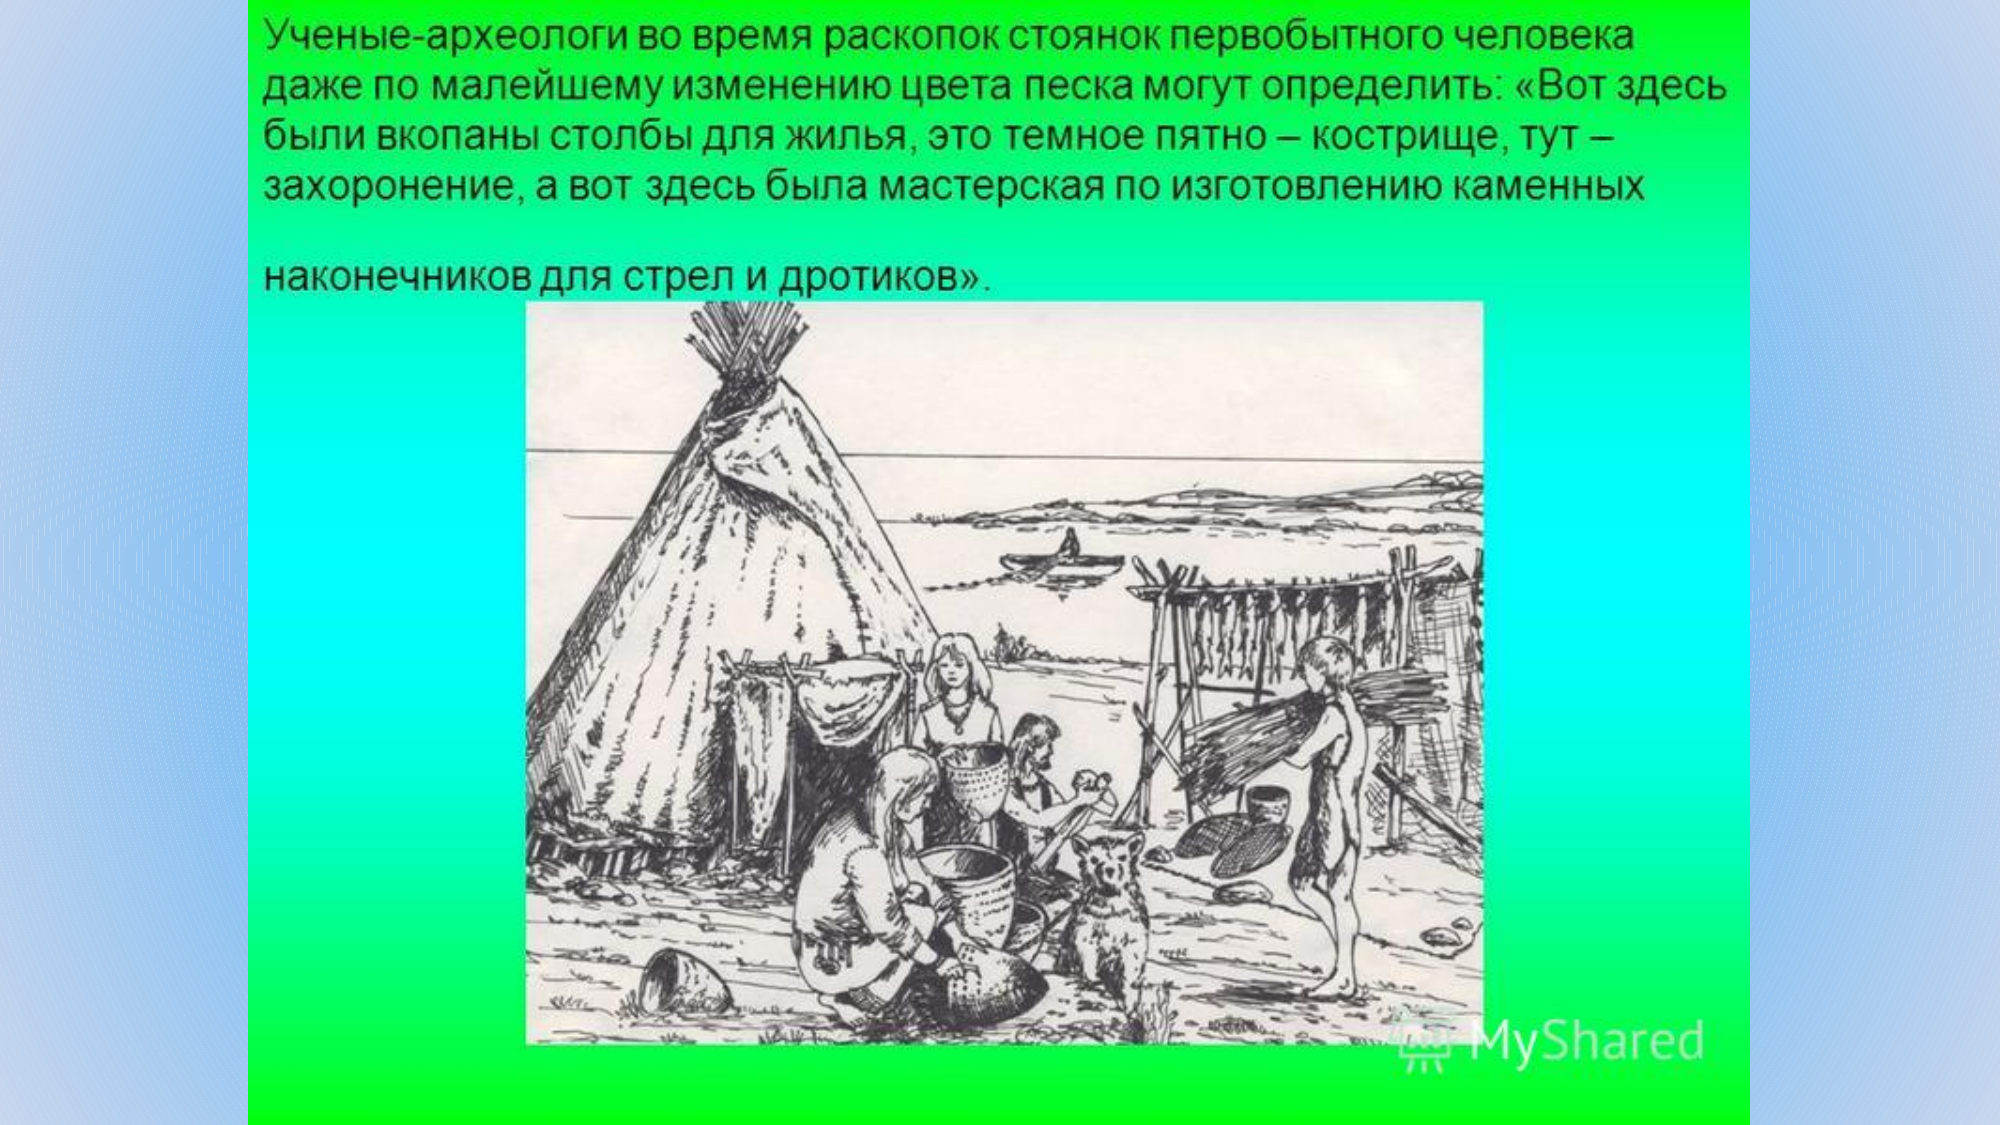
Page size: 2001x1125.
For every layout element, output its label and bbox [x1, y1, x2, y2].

picture [248, 0, 1750, 1125]
